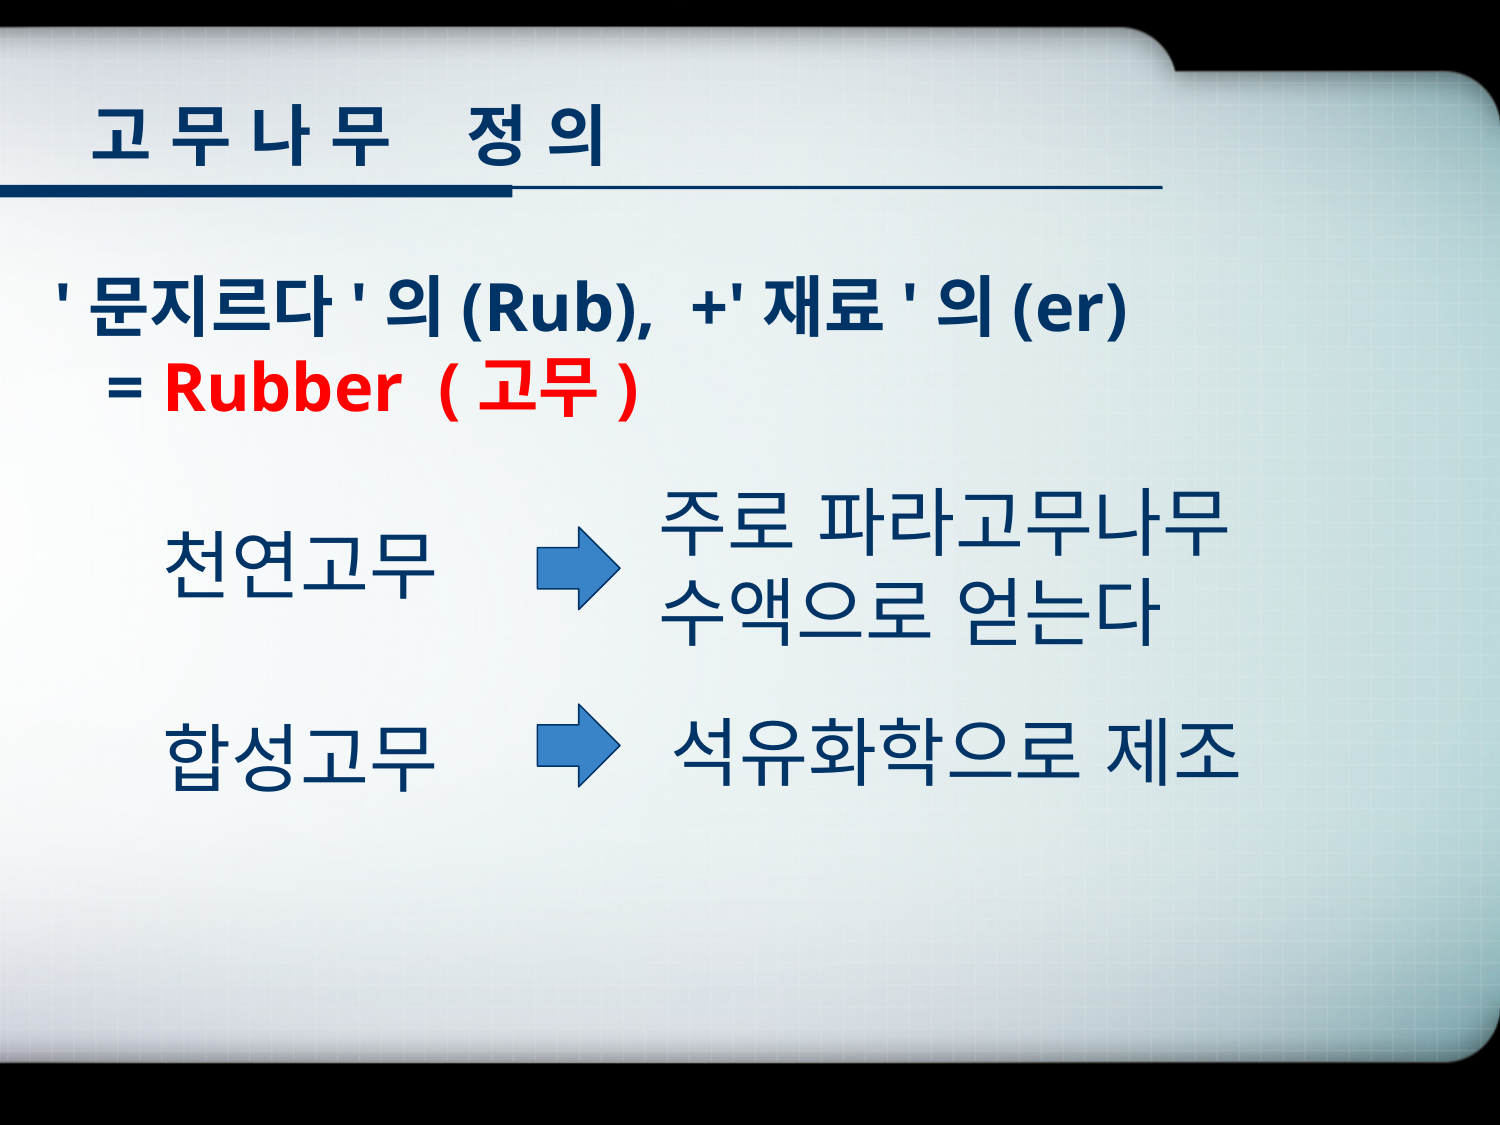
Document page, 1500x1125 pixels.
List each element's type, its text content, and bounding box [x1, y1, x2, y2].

text_box '문지르다'의(Rub), +'재료'의(er) = Rubber (고무) [29, 247, 1388, 468]
title 고 무 나 무 정 의 [75, 87, 1338, 180]
picture [0, 0, 1500, 1125]
text_box 천연고무 [147, 511, 502, 653]
text_box [537, 704, 621, 787]
text_box 주로 파라고무나무 수액으로 얻는다 [643, 467, 1388, 651]
text_box 석유화학으로 제조 [655, 698, 1400, 882]
text_box 합성고무 [147, 704, 502, 847]
text_box [537, 527, 621, 610]
